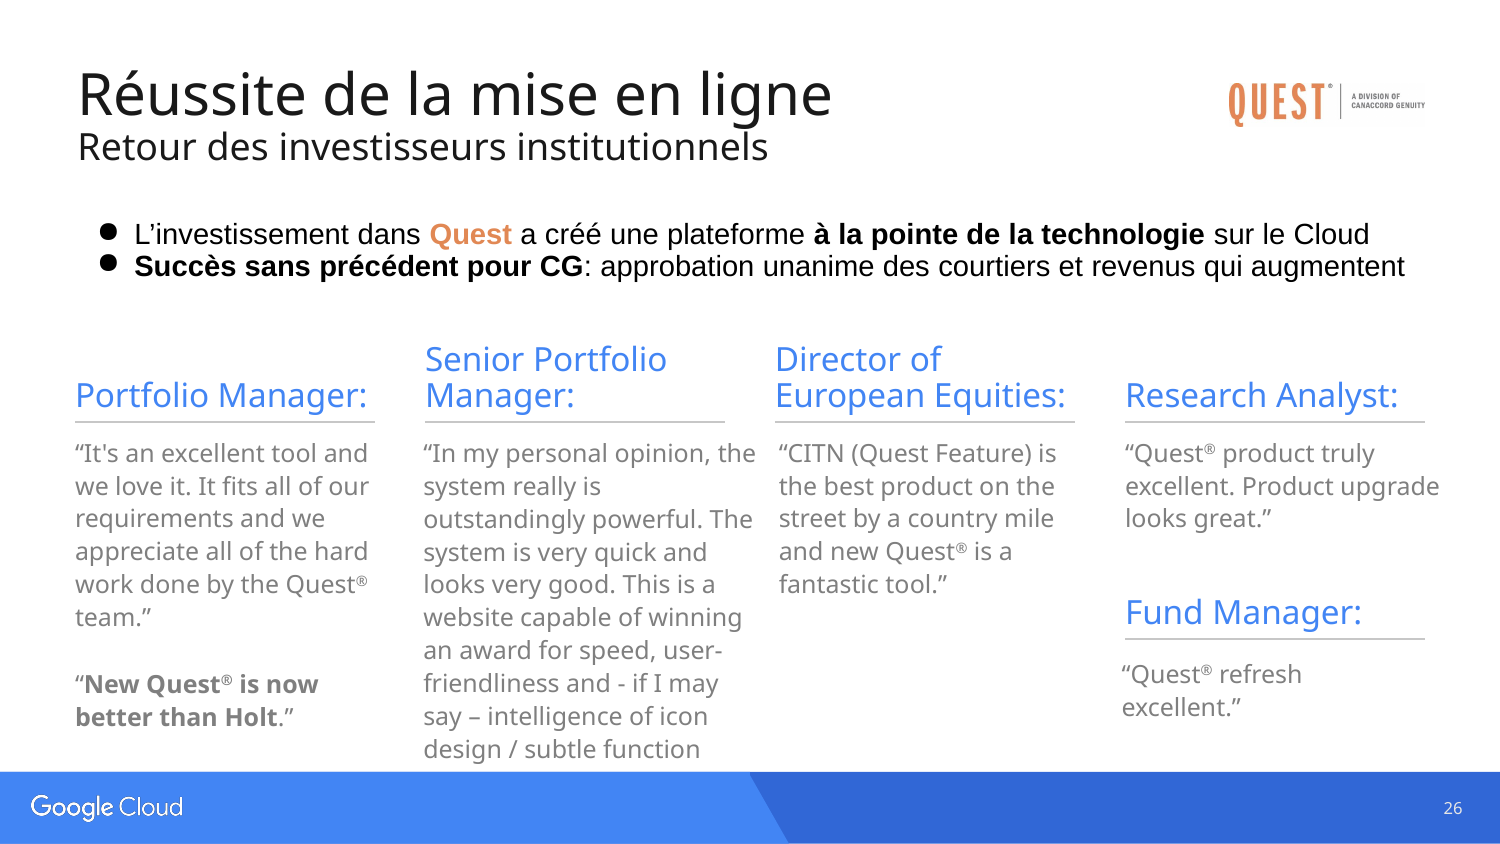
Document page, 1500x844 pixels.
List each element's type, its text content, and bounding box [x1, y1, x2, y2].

text_box Fund Manager: [1124, 587, 1445, 628]
text_box Portfolio Manager: [74, 334, 375, 421]
text_box Senior Portfolio Manager: [424, 334, 725, 421]
text_box “Quest® refresh excellent.” [1106, 640, 1444, 728]
text_box L’investissement dans Quest a créé une plateforme à la pointe de la technologie sur le Cloud Succès sans précédent pour CG: approbation unanime des courtiers et revenus qui augmentent [44, 204, 1500, 320]
text_box [750, 771, 1500, 844]
text_box Réussite de la mise en ligne Retour des investisseurs institutionnels [62, 49, 1413, 200]
text_box “It's an excellent tool and we love it. It fits all of our requirements and we appreciate all of the hard work done by the Quest® team.” [74, 434, 375, 665]
text_box “In my personal opinion, the system really is outstandingly powerful. The system is very quick and looks very good. This is a website capable of winning an award for speed, user-friendliness and - if I may say – intelligence of icon design / subtle function prompt.” [423, 434, 760, 771]
text_box “CITN (Quest Feature) is the best product on the street by a country mile and new Quest® is a fantastic tool.” [778, 434, 1069, 716]
text_box [0, 771, 789, 844]
text_box ‹#› [1137, 796, 1463, 822]
text_box Research Analyst: [1124, 334, 1425, 421]
text_box Director of European Equities: [774, 334, 1075, 421]
text_box “New Quest® is now better than Holt.” [74, 665, 385, 771]
picture [28, 783, 185, 835]
text_box “Quest® product truly excellent. Product upgrade looks great.” [1124, 434, 1445, 587]
picture [1229, 83, 1426, 127]
